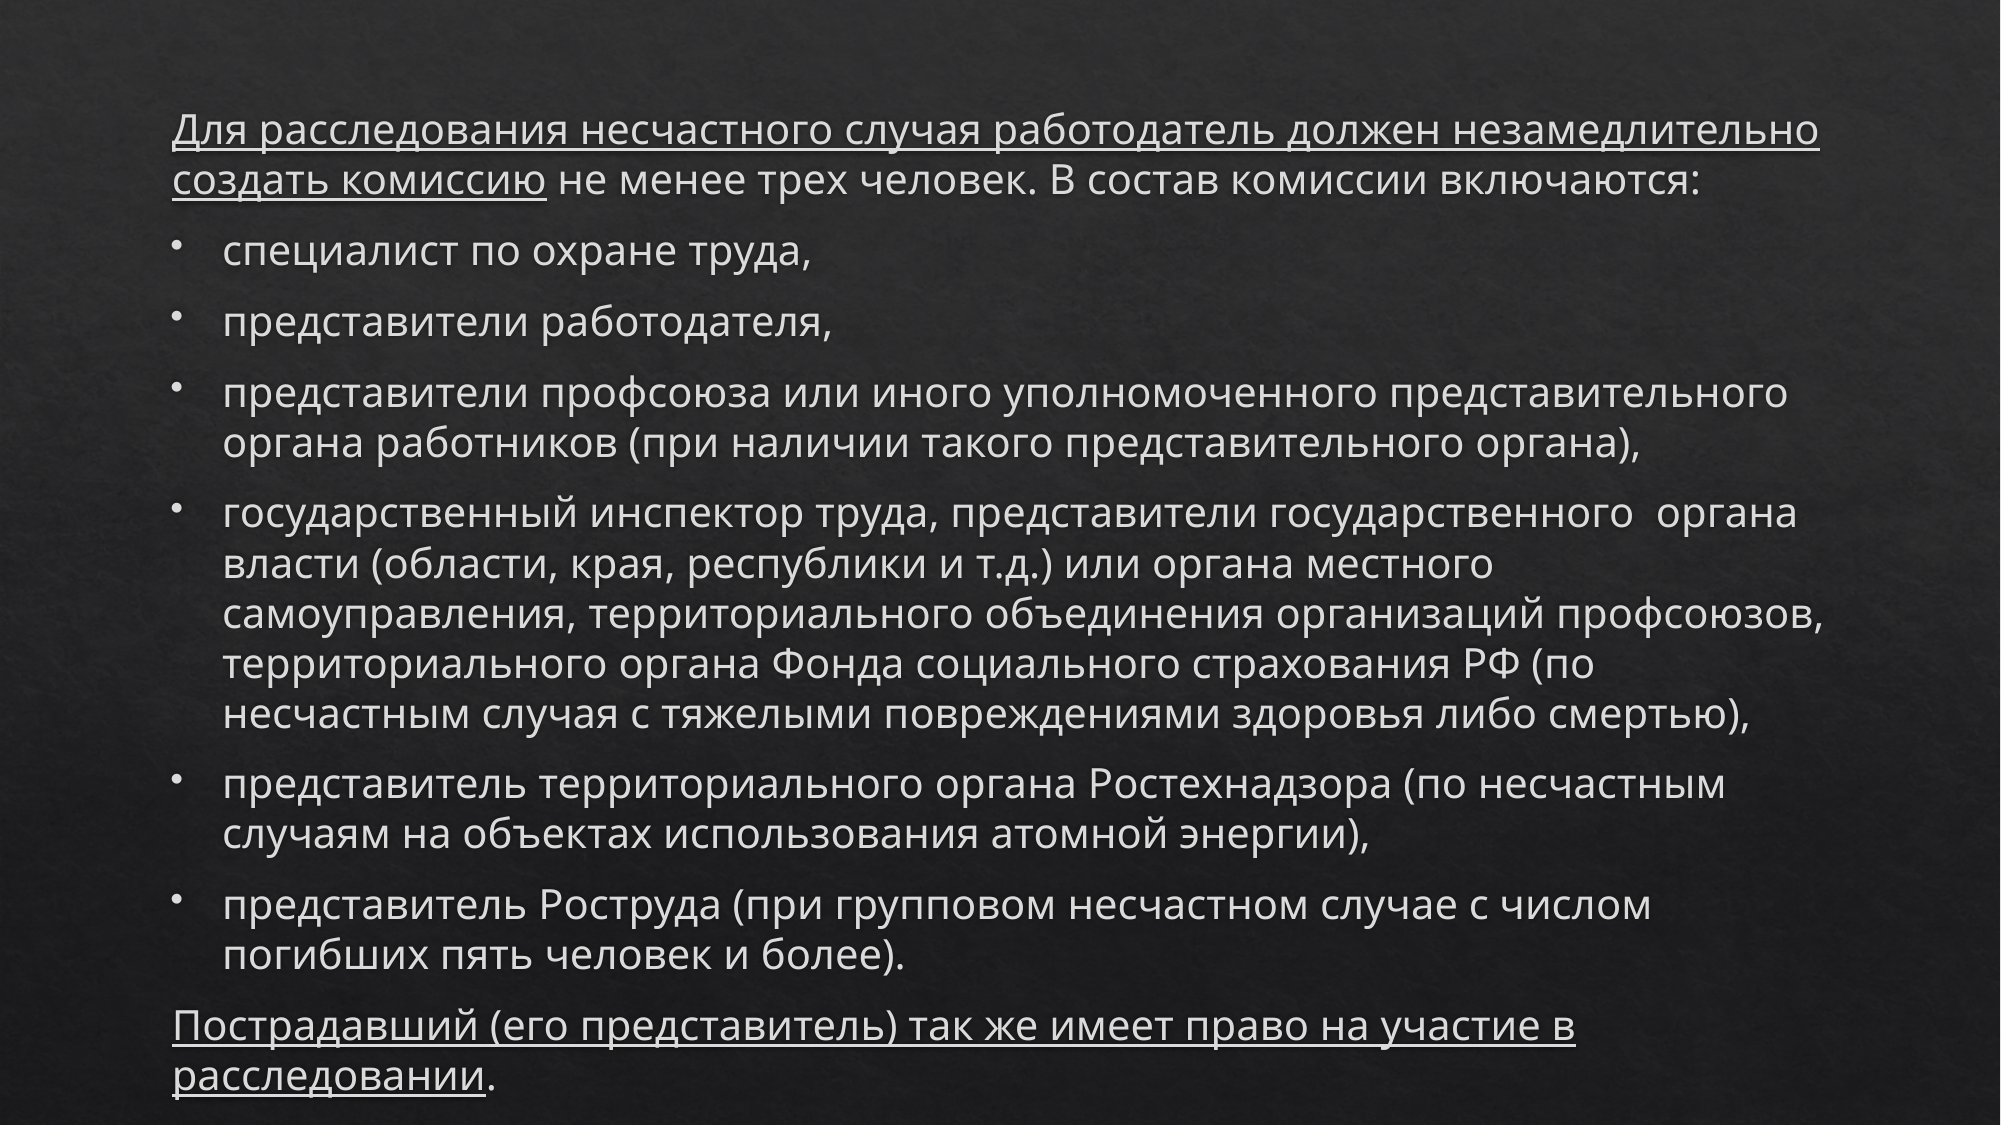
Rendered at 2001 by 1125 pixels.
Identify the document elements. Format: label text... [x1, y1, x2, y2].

list Для расследования несчастного случая работодатель должен незамедлительно создать комиссию не менее трех человек. В состав комиссии включаются: специалист по охране труда, представители работодателя, представители профсоюза или иного уполномоченного представительного органа работников (при наличии такого представительного органа), государственный инспектор труда, представители государственного органа власти (области, края, республики и т.д.) или органа местного самоуправления, территориального объединения организаций профсоюзов, территориального органа Фонда социального страхования РФ (по несчастным случая с тяжелыми повреждениями здоровья либо смертью), представитель территориального органа Ростехнадзора (по несчастным случаям на объектах использования атомной энергии), представитель Роструда (при групповом несчастном случае с числом погибших пять человек и более). Пострадавший (его представитель) так же имеет право на участие в расследовании. [150, 95, 1850, 762]
